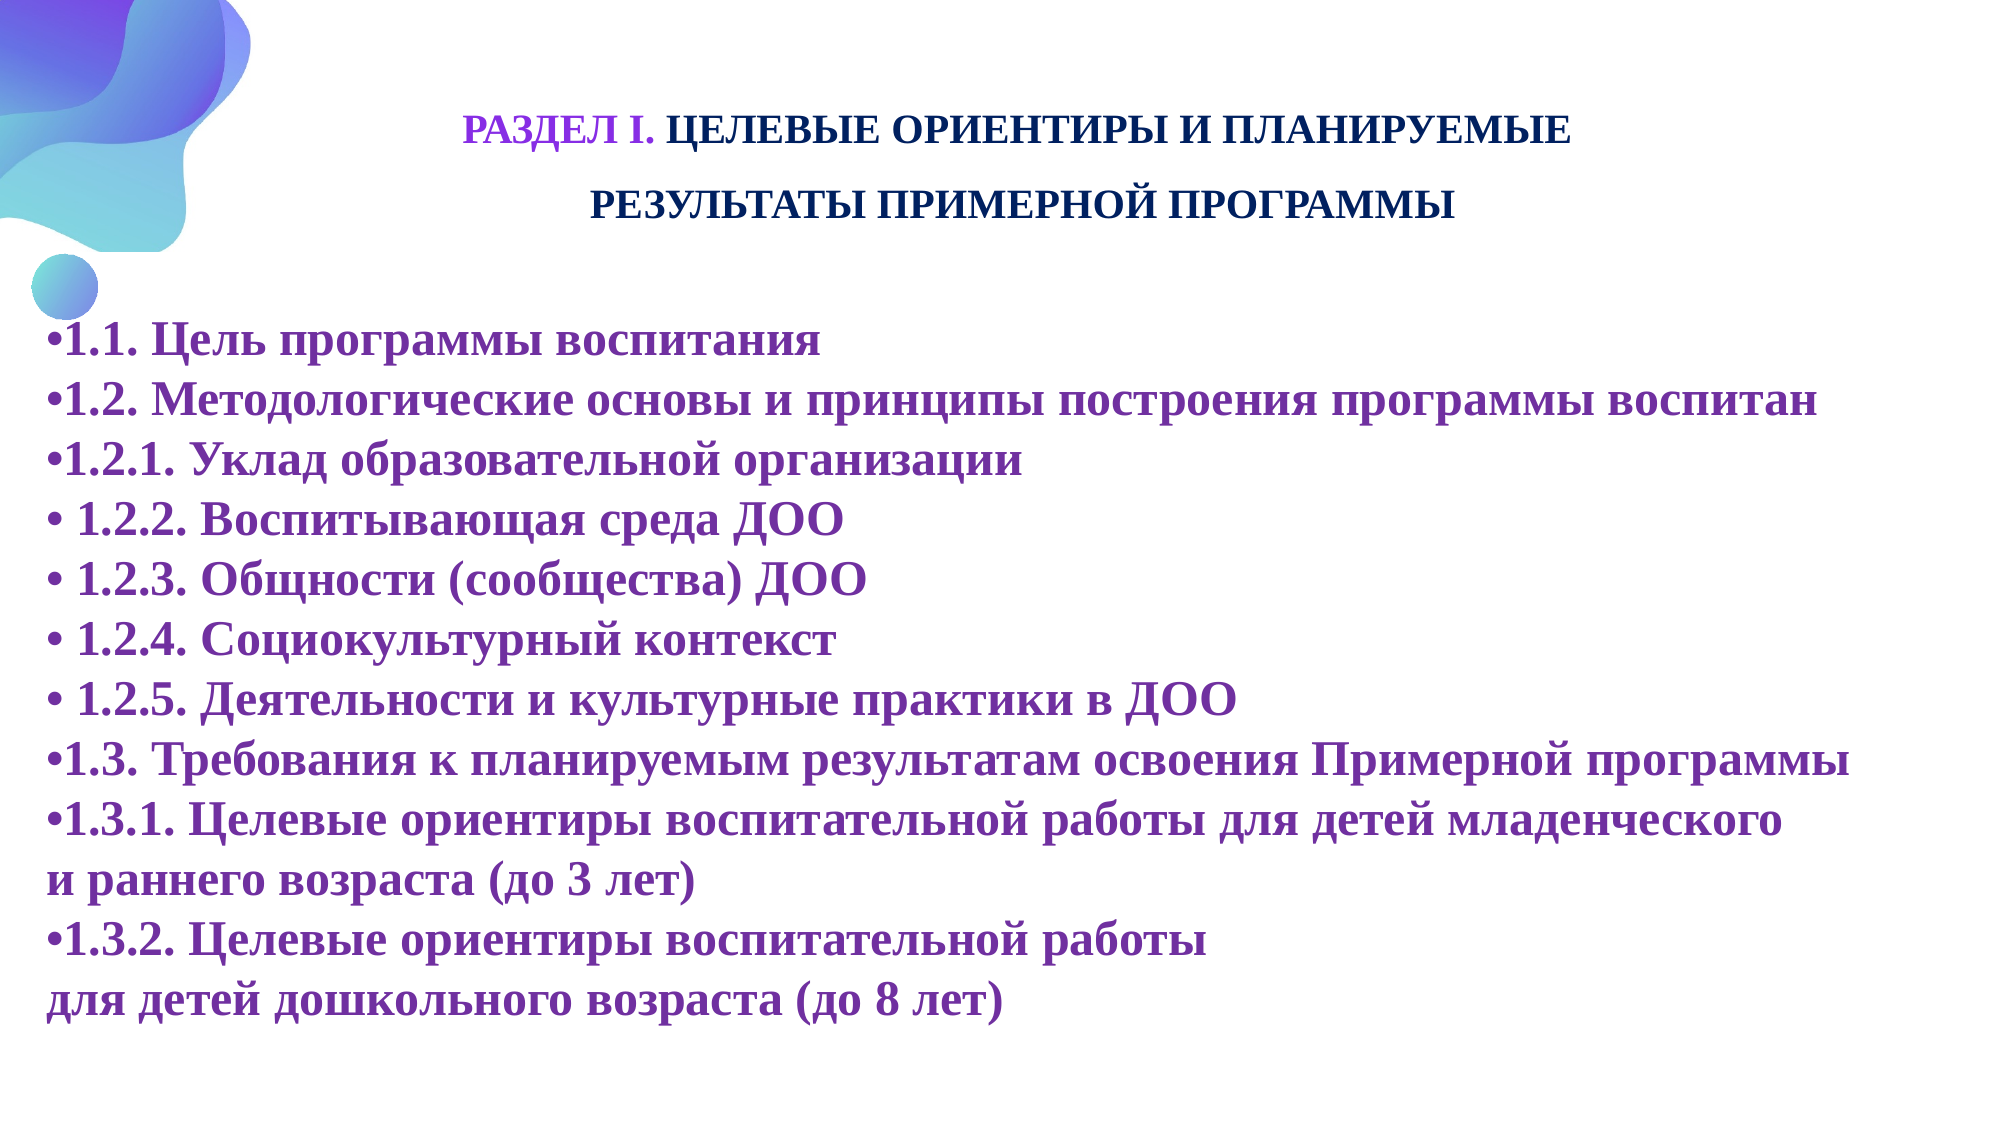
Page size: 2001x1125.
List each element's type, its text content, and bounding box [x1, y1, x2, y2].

text_box [31, 254, 98, 320]
picture [0, 0, 258, 254]
text_box •1.1. Цель программы воспитания •1.2. Методологические основы и принципы построения программы воспитан •1.2.1. Уклад образовательной организации • 1.2.2. Воспитывающая среда ДОО • 1.2.3. Общности (сообщества) ДОО • 1.2.4. Социокультурный контекст • 1.2.5. Деятельности и культурные практики в ДОО •1.3. Требования к планируемым результатам освоения Примерной программы •1.3.1. Целевые ориентиры воспитательной работы для детей младенческого и раннего возраста (до 3 лет) •1.3.2. Целевые ориентиры воспитательной работы для детей дошкольного возраста (до 8 лет) [31, 298, 1969, 1125]
title РАЗДЕЛ I. ЦЕЛЕВЫЕ ОРИЕНТИРЫ И ПЛАНИРУЕМЫЕ РЕЗУЛЬТАТЫ ПРИМЕРНОЙ ПРОГРАММЫ [258, 55, 1914, 246]
